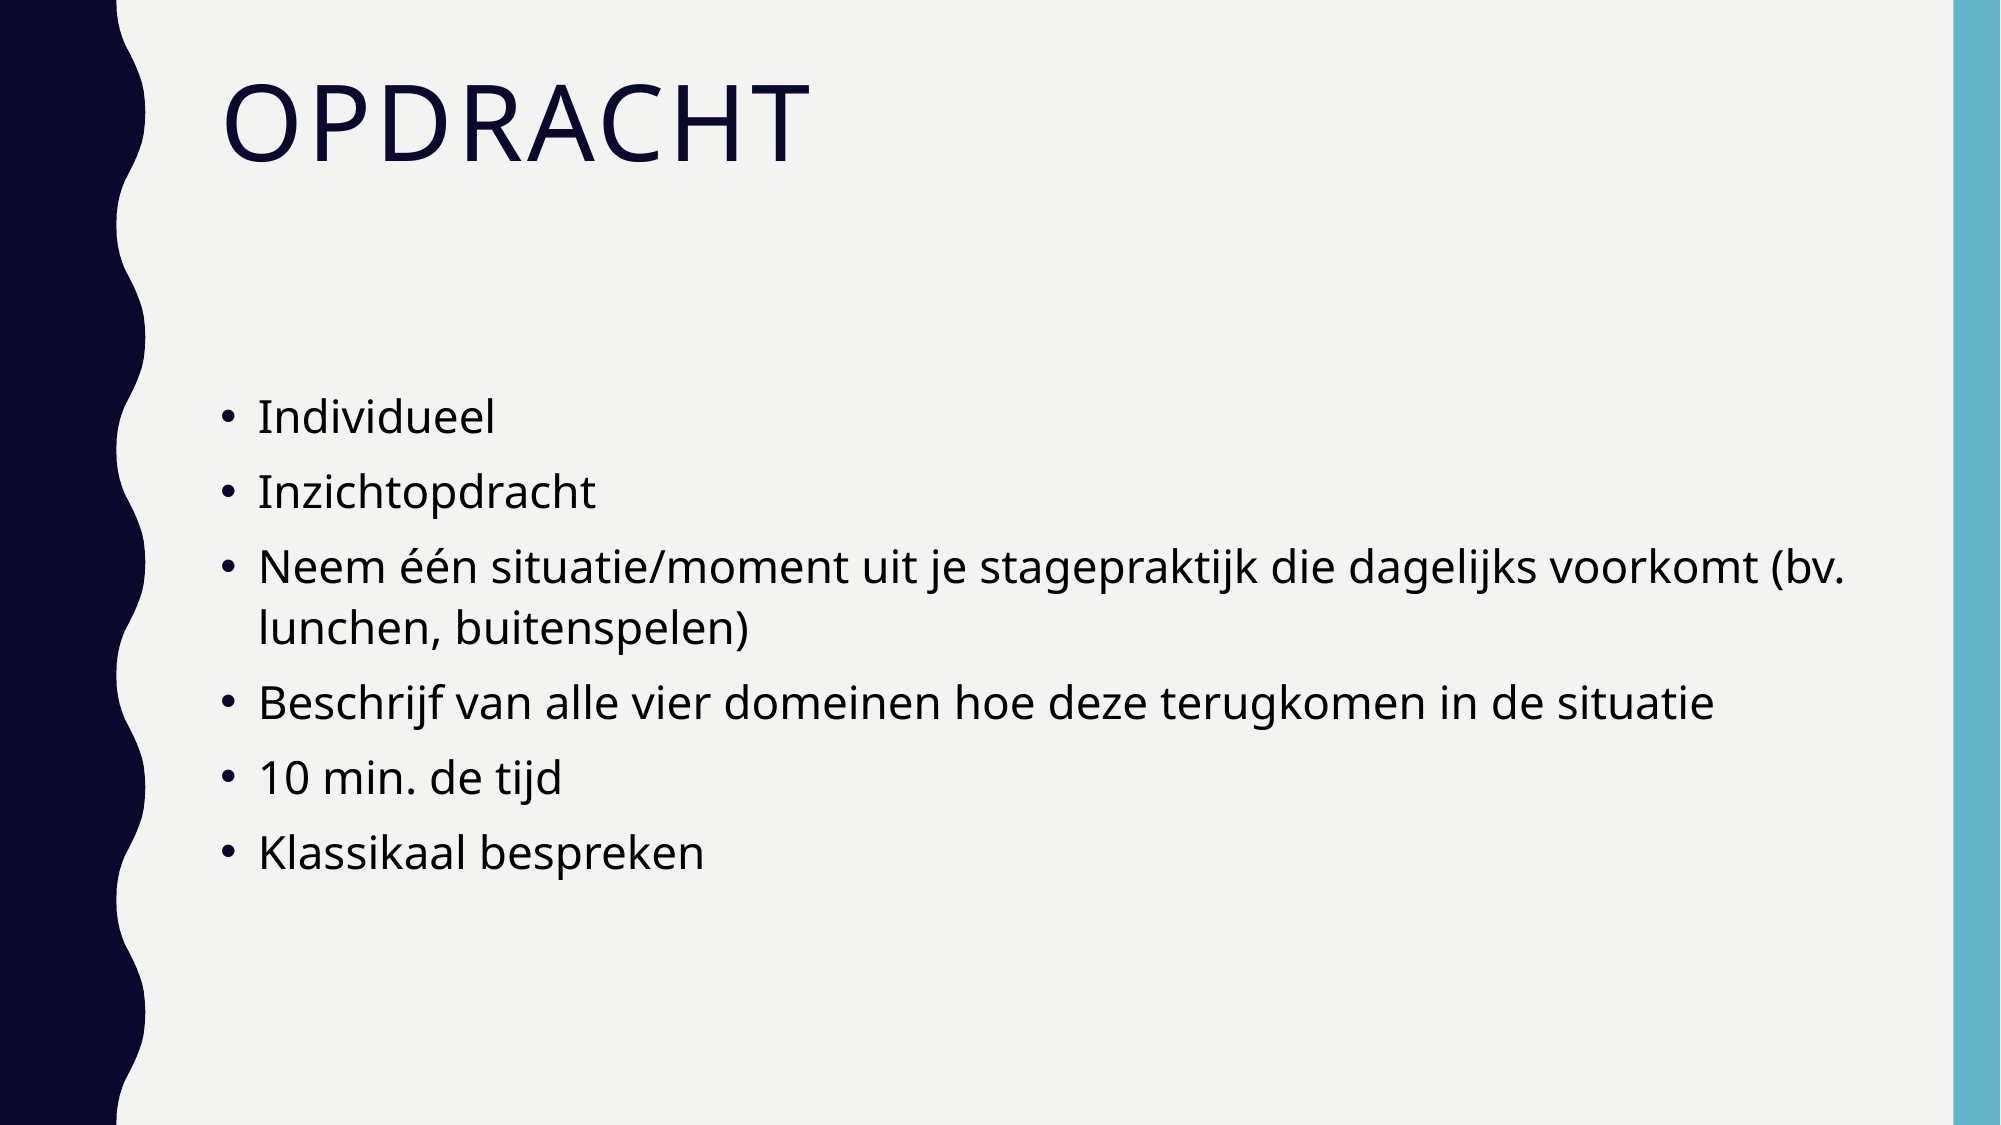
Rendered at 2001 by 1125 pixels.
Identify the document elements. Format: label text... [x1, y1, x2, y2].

title opdracht [205, 62, 1875, 308]
list Individueel Inzichtopdracht Neem één situatie/moment uit je stagepraktijk die dagelijks voorkomt (bv. lunchen, buitenspelen) Beschrijf van alle vier domeinen hoe deze terugkomen in de situatie 10 min. de tijd Klassikaal bespreken [205, 375, 1875, 965]
